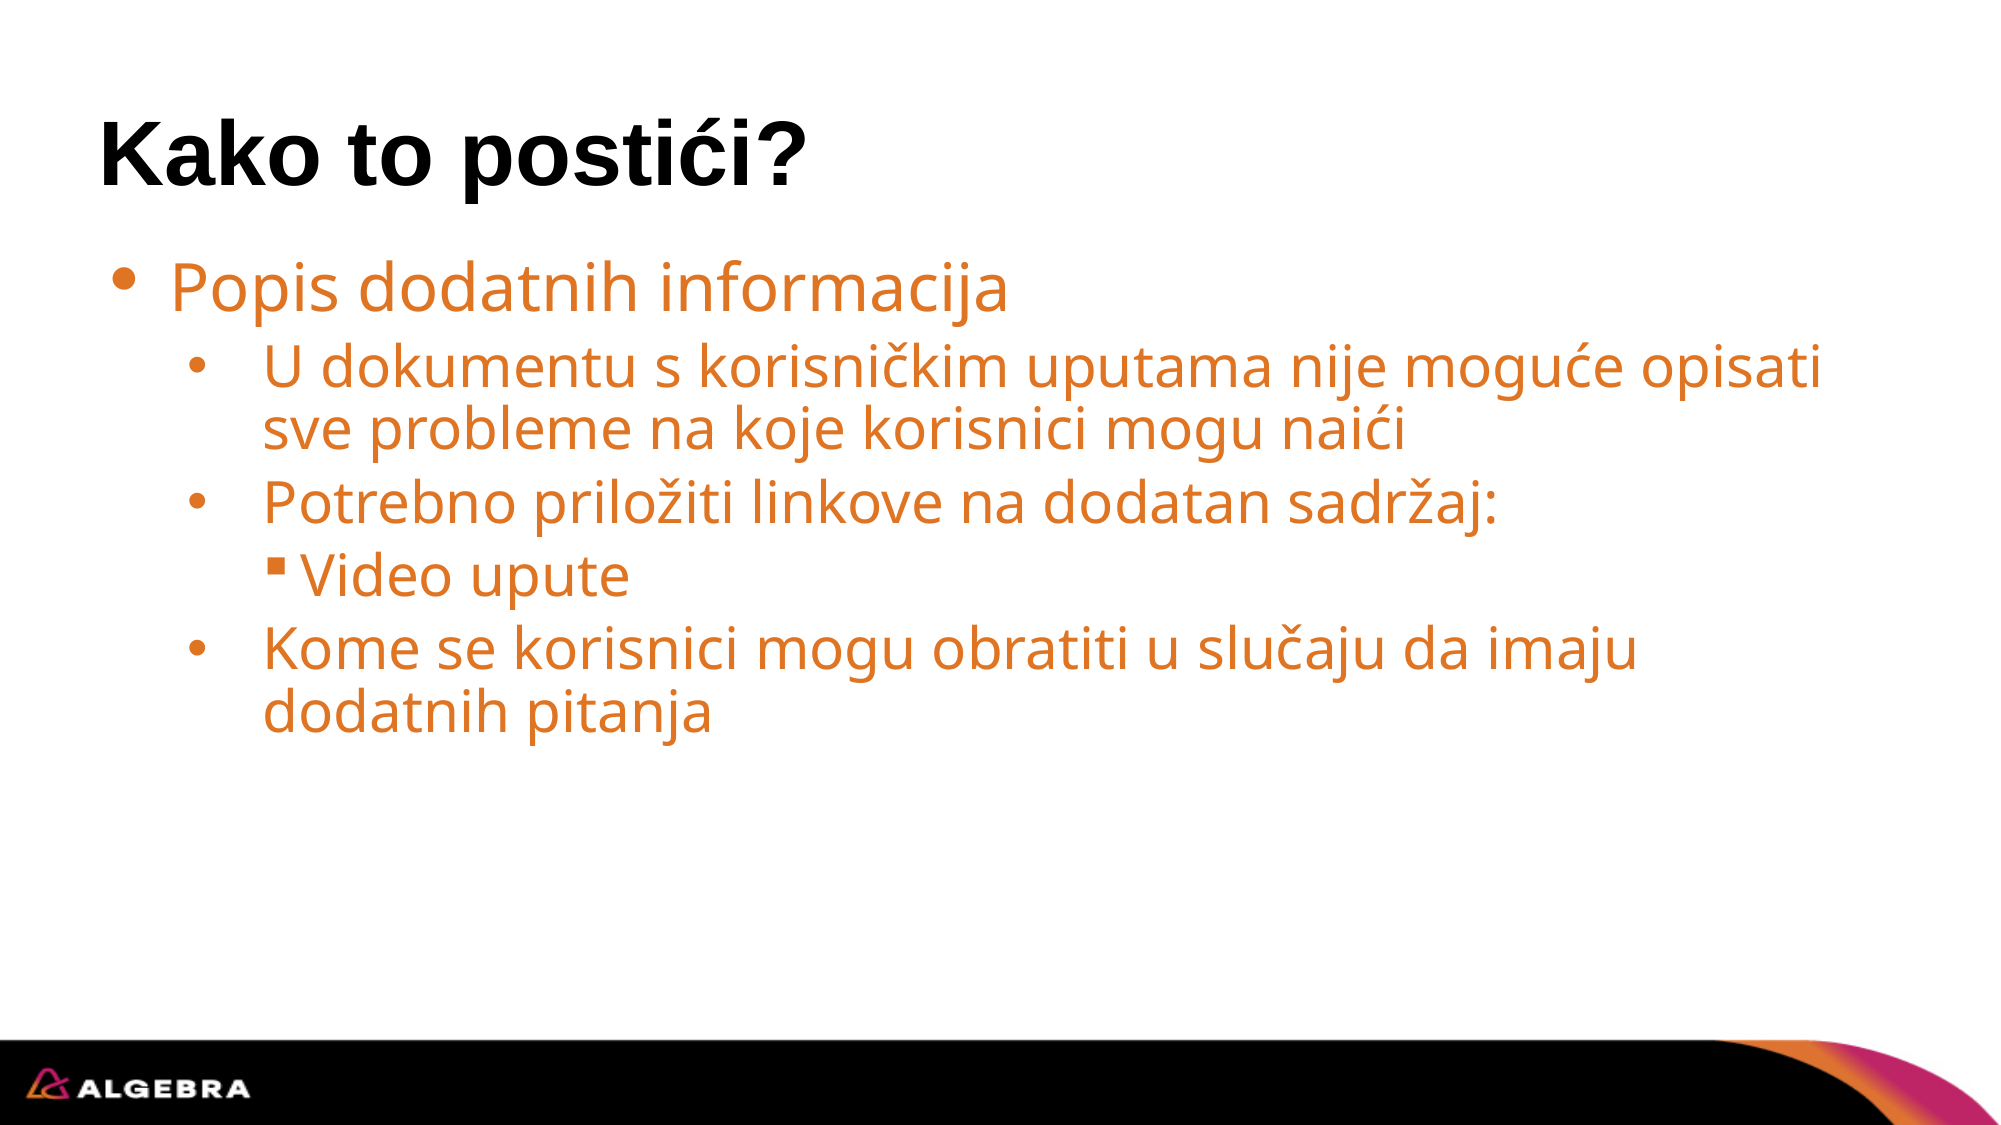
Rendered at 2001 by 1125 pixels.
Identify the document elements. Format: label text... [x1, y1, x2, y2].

picture [0, 0, 2001, 1125]
title Kako to postići? [98, 81, 1910, 213]
list Popis dodatnih informacija U dokumentu s korisničkim uputama nije moguće opisati sve probleme na koje korisnici mogu naići Potrebno priložiti linkove na dodatan sadržaj: Video upute Kome se korisnici mogu obratiti u slučaju da imaju dodatnih pitanja [98, 246, 1908, 991]
